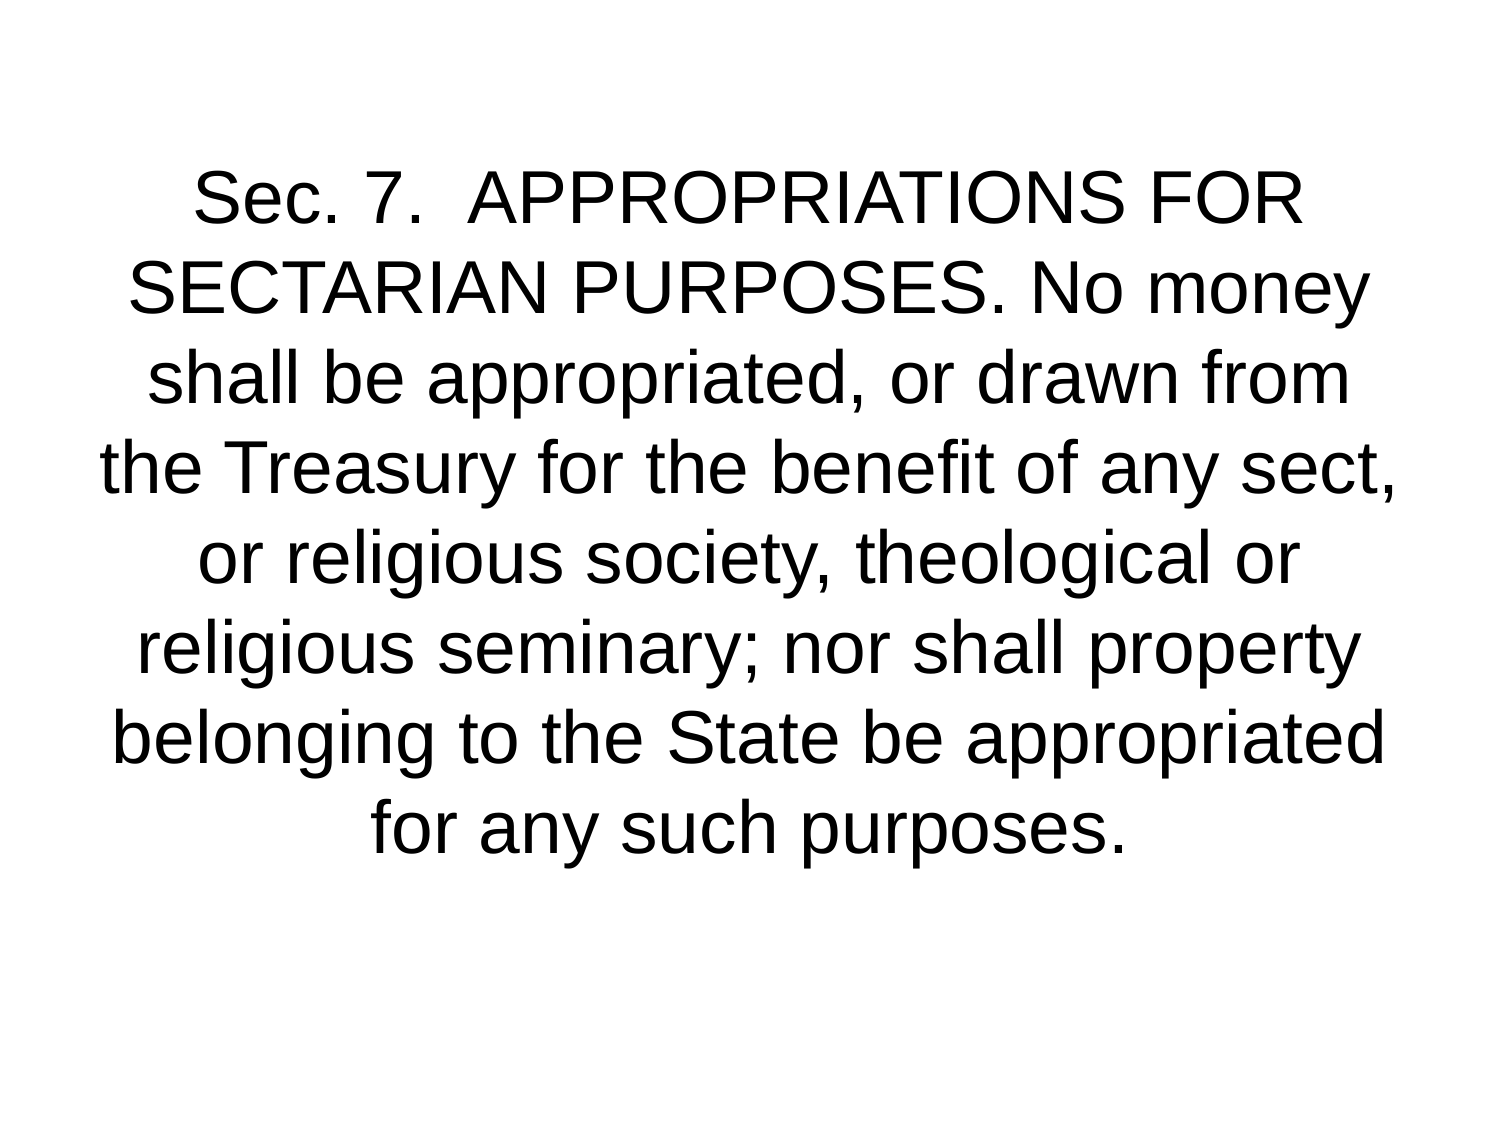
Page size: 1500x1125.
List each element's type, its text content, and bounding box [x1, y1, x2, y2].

title Sec. 7. APPROPRIATIONS FOR SECTARIAN PURPOSES. No money shall be appropriated, or drawn from the Treasury for the benefit of any sect, or religious society, theological or religious seminary; nor shall property belonging to the State be appropriated for any such purposes. [74, 44, 1426, 1063]
